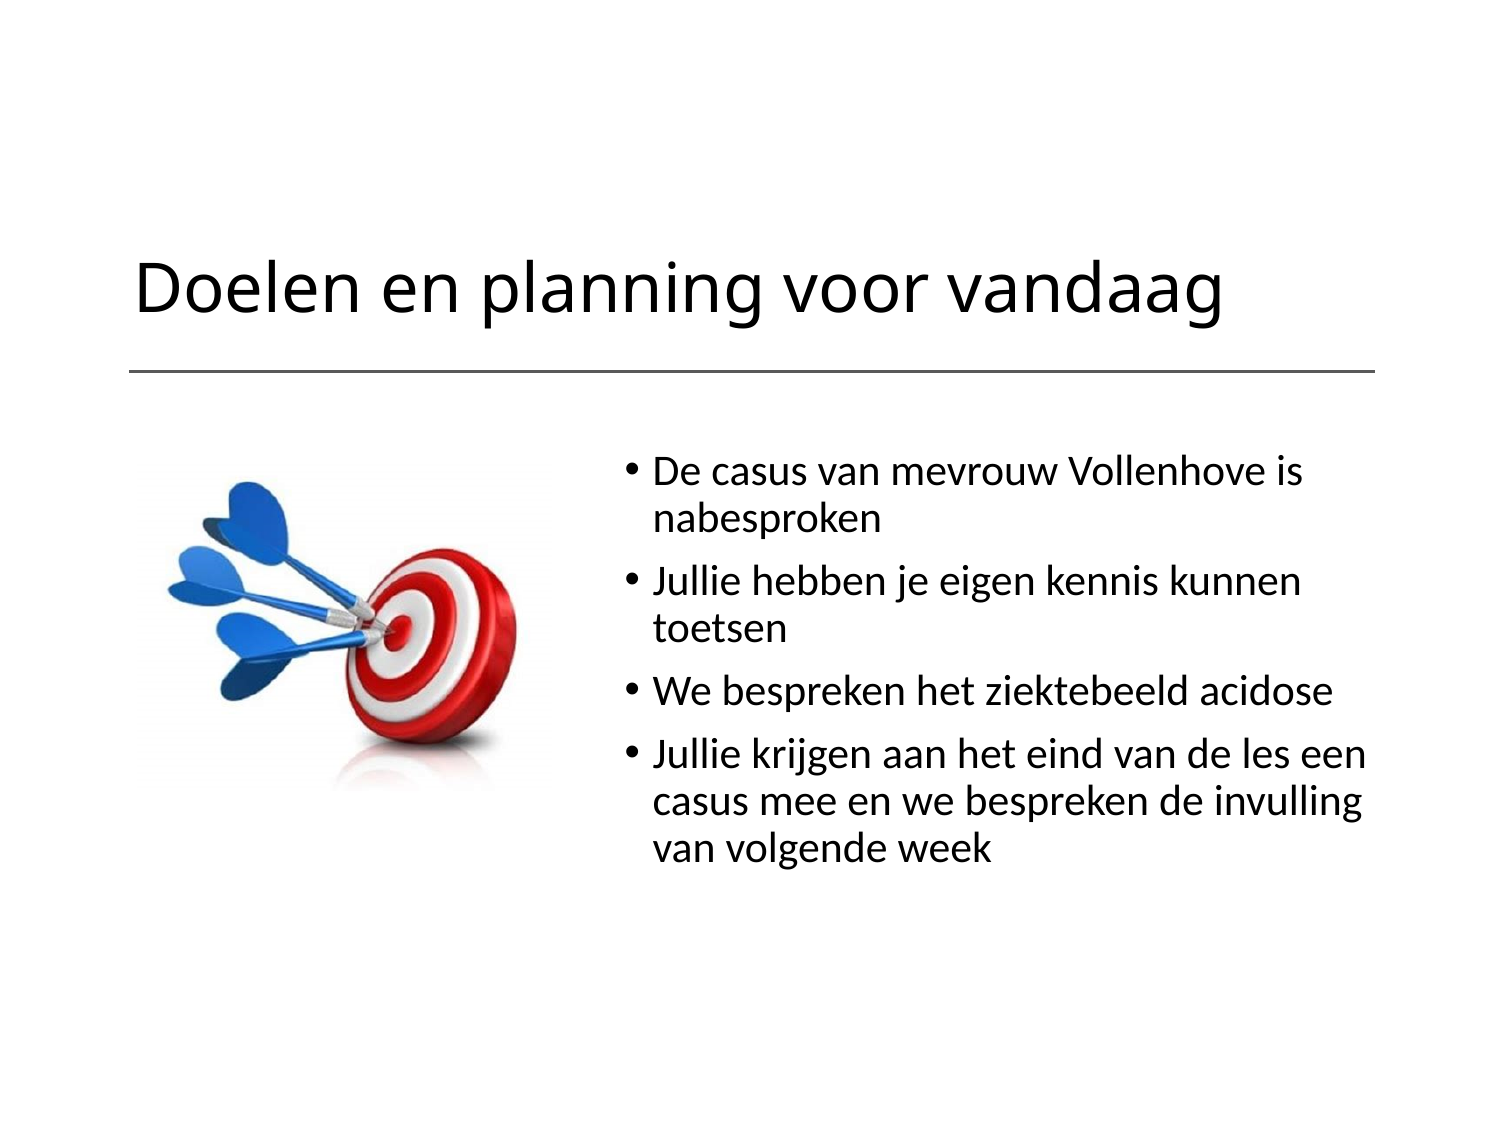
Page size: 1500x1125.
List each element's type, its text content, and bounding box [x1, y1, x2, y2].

picture [136, 461, 552, 793]
title Doelen en planning voor vandaag [118, 160, 1421, 335]
list De casus van mevrouw Vollenhove is nabesproken Jullie hebben je eigen kennis kunnen toetsen We bespreken het ziektebeeld acidose Jullie krijgen aan het eind van de les een casus mee en we bespreken de invulling van volgende week [609, 440, 1383, 968]
